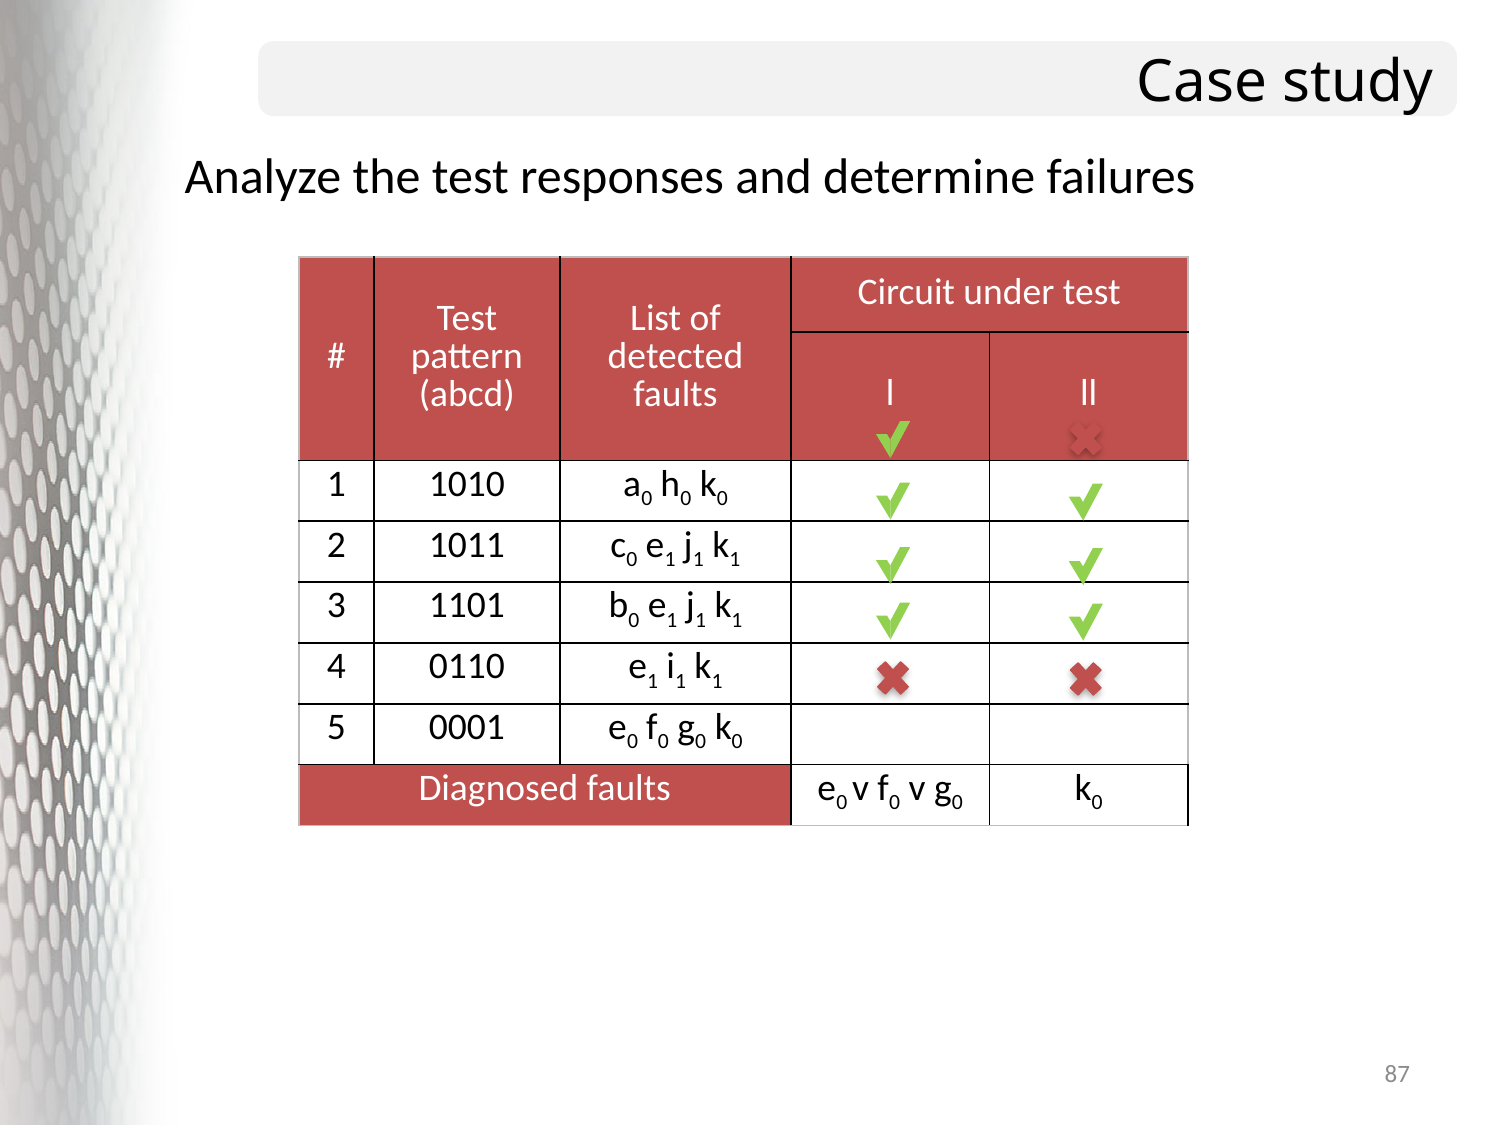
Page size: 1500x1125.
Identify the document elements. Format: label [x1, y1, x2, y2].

table_cell [990, 705, 1187, 764]
table_cell [792, 765, 989, 825]
table_cell [375, 705, 559, 764]
table_cell [990, 765, 1187, 825]
table_cell [792, 522, 870, 581]
list [169, 136, 1462, 217]
table_cell [300, 765, 790, 825]
table_cell [1108, 461, 1187, 520]
table_cell [990, 583, 1063, 642]
table_cell [916, 644, 989, 703]
table_cell [792, 461, 870, 520]
title [258, 40, 1449, 117]
table_cell [561, 583, 790, 642]
text_box [870, 420, 916, 703]
table_cell [916, 461, 989, 520]
table_cell [561, 644, 790, 703]
table_cell [561, 522, 790, 581]
table_cell [1108, 522, 1187, 581]
picture [0, 0, 200, 1125]
table_header [792, 258, 1187, 331]
table_cell [300, 705, 373, 764]
table_header [561, 258, 790, 460]
table_cell [300, 461, 373, 520]
table_cell [375, 522, 559, 581]
table_header [300, 258, 373, 460]
table_cell [792, 705, 989, 764]
table_cell [792, 333, 989, 460]
table_cell [300, 583, 373, 642]
table_cell [990, 333, 1187, 460]
table_cell [792, 644, 870, 703]
table_cell [990, 644, 1063, 703]
table_cell [375, 644, 559, 703]
table_cell [1108, 583, 1187, 642]
table_cell [561, 461, 790, 520]
table_cell [300, 522, 373, 581]
table_header [375, 258, 559, 460]
text_box [1063, 414, 1108, 704]
table_cell [561, 705, 790, 764]
table_cell [300, 644, 373, 703]
table_cell [375, 583, 559, 642]
table_cell [990, 522, 1063, 581]
table_cell [990, 461, 1063, 520]
table_cell [916, 583, 989, 642]
table_cell [375, 461, 559, 520]
slide_number [1074, 1042, 1425, 1103]
table_cell [1108, 644, 1187, 703]
table_cell [792, 583, 870, 642]
table_cell [916, 522, 989, 581]
